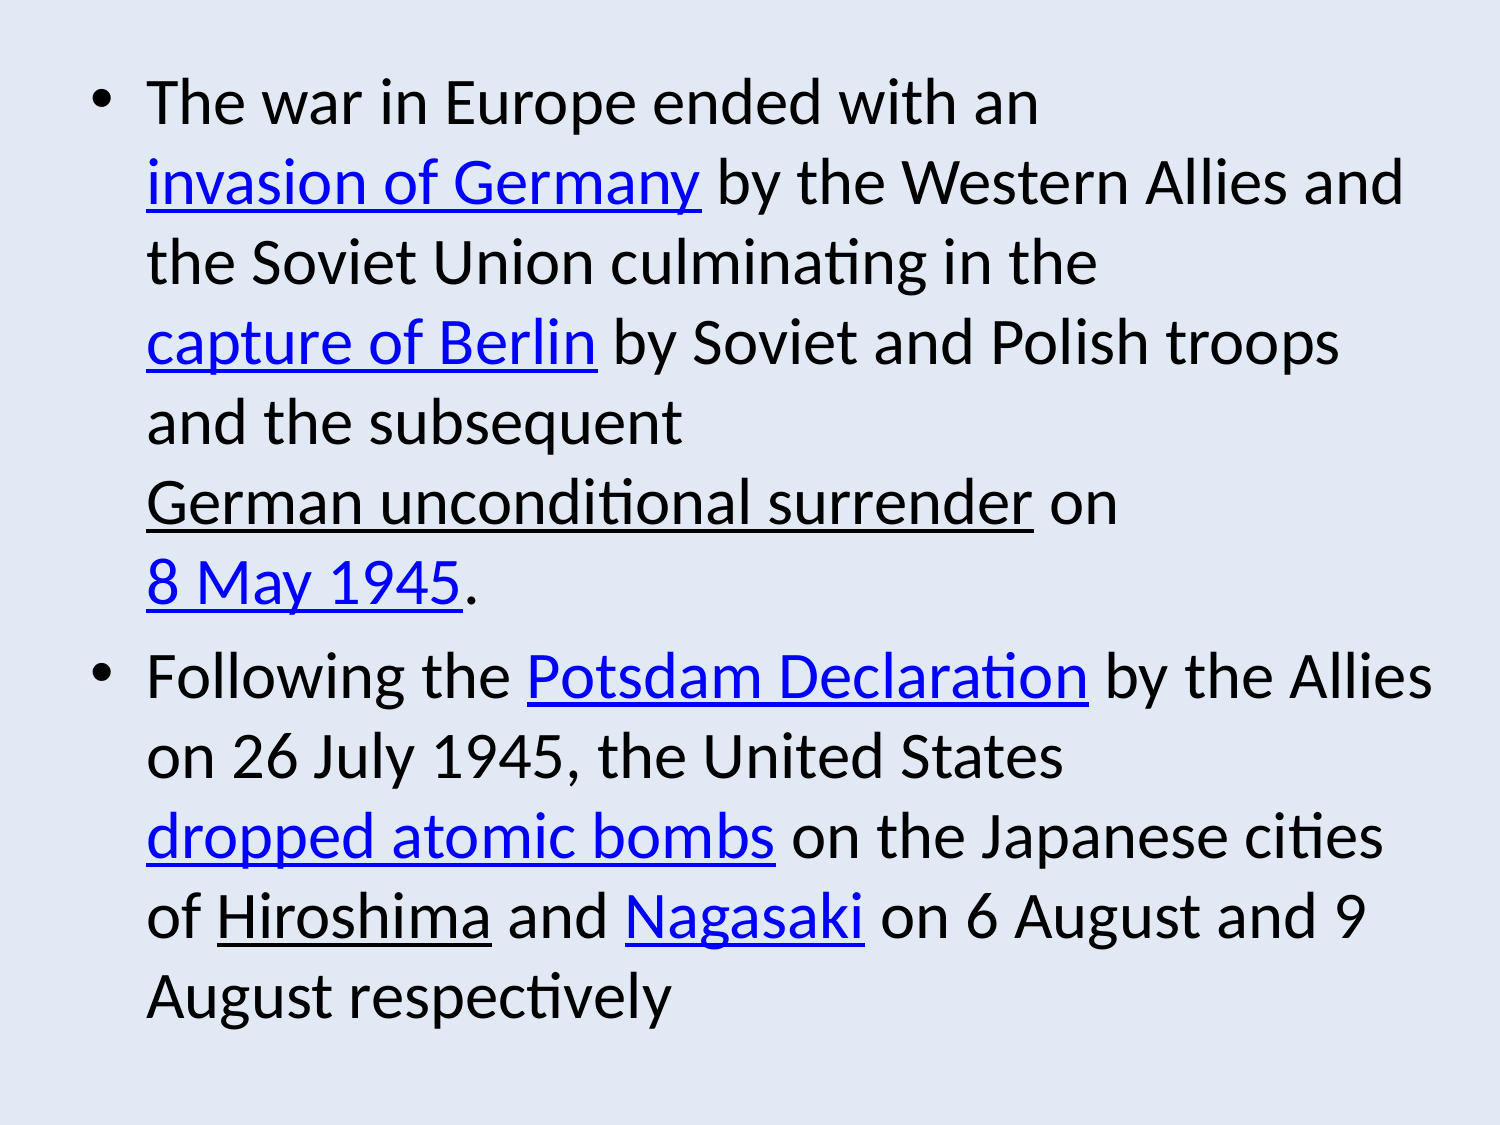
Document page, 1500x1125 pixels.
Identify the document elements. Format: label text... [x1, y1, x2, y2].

list The war in Europe ended with an invasion of Germany by the Western Allies and the Soviet Union culminating in the capture of Berlin by Soviet and Polish troops and the subsequent German unconditional surrender on 8 May 1945. Following the Potsdam Declaration by the Allies on 26 July 1945, the United States dropped atomic bombs on the Japanese cities of Hiroshima and Nagasaki on 6 August and 9 August respectively [75, 50, 1450, 1063]
